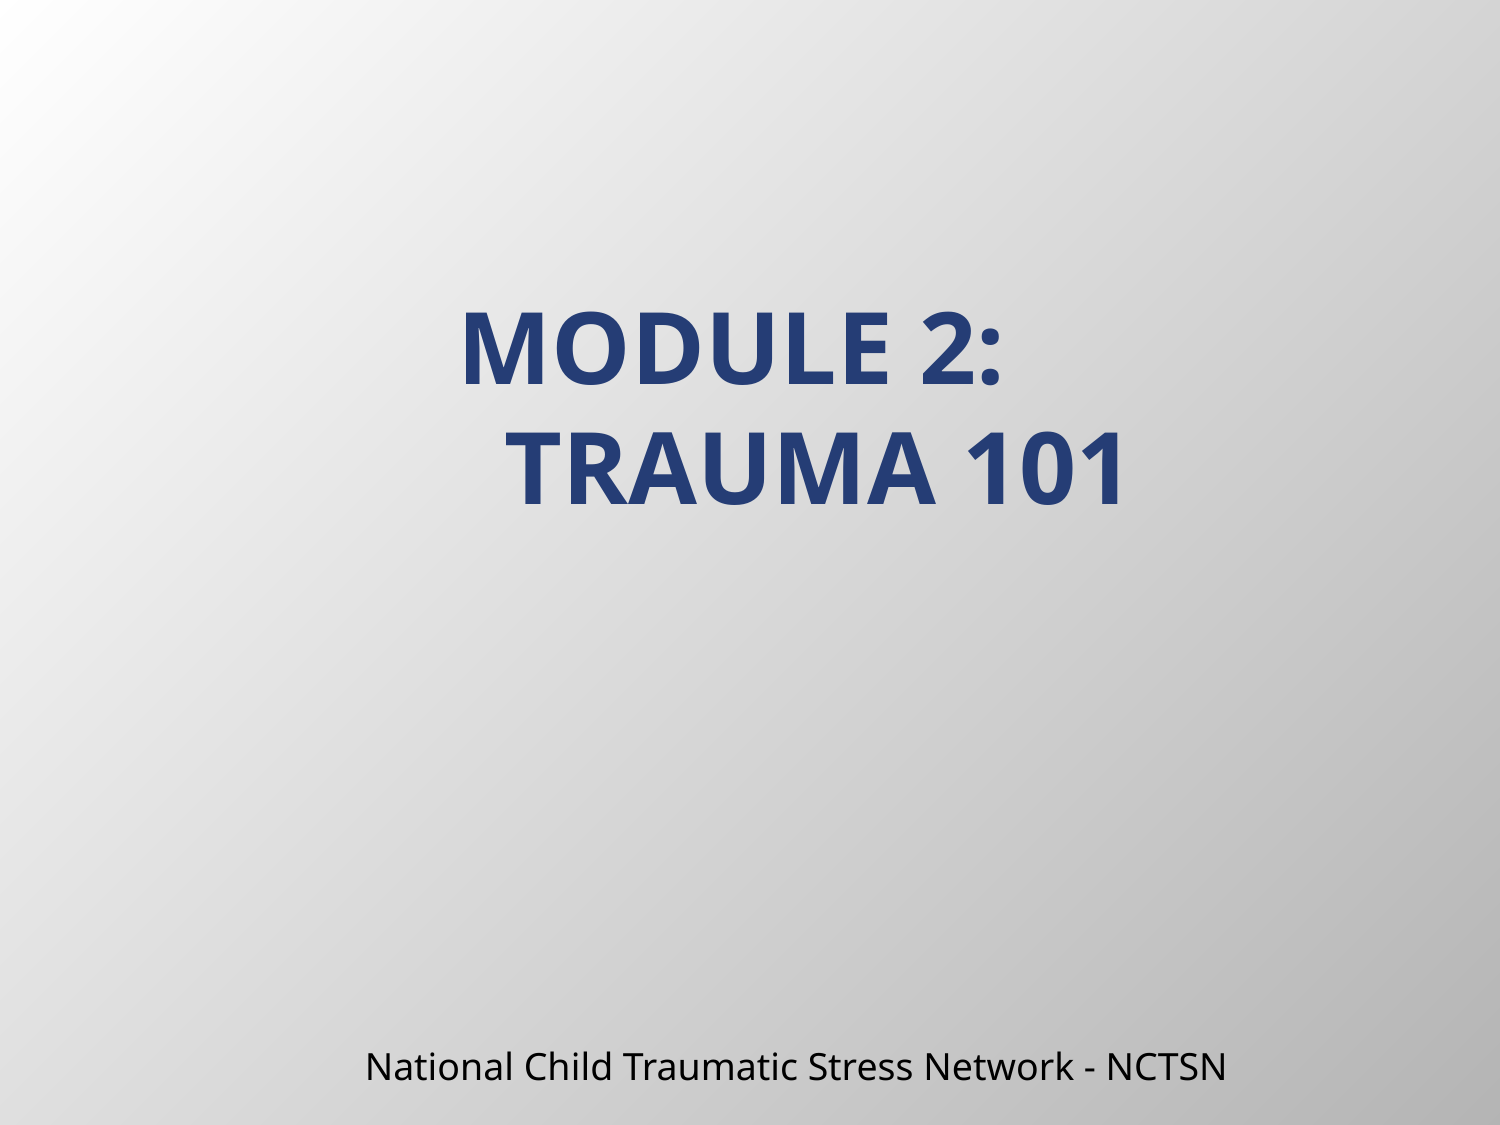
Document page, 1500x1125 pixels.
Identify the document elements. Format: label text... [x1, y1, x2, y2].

title Module 2: Trauma 101 [69, 224, 1420, 525]
text_box National Child Traumatic Stress Network - NCTSN [349, 1035, 1457, 1096]
